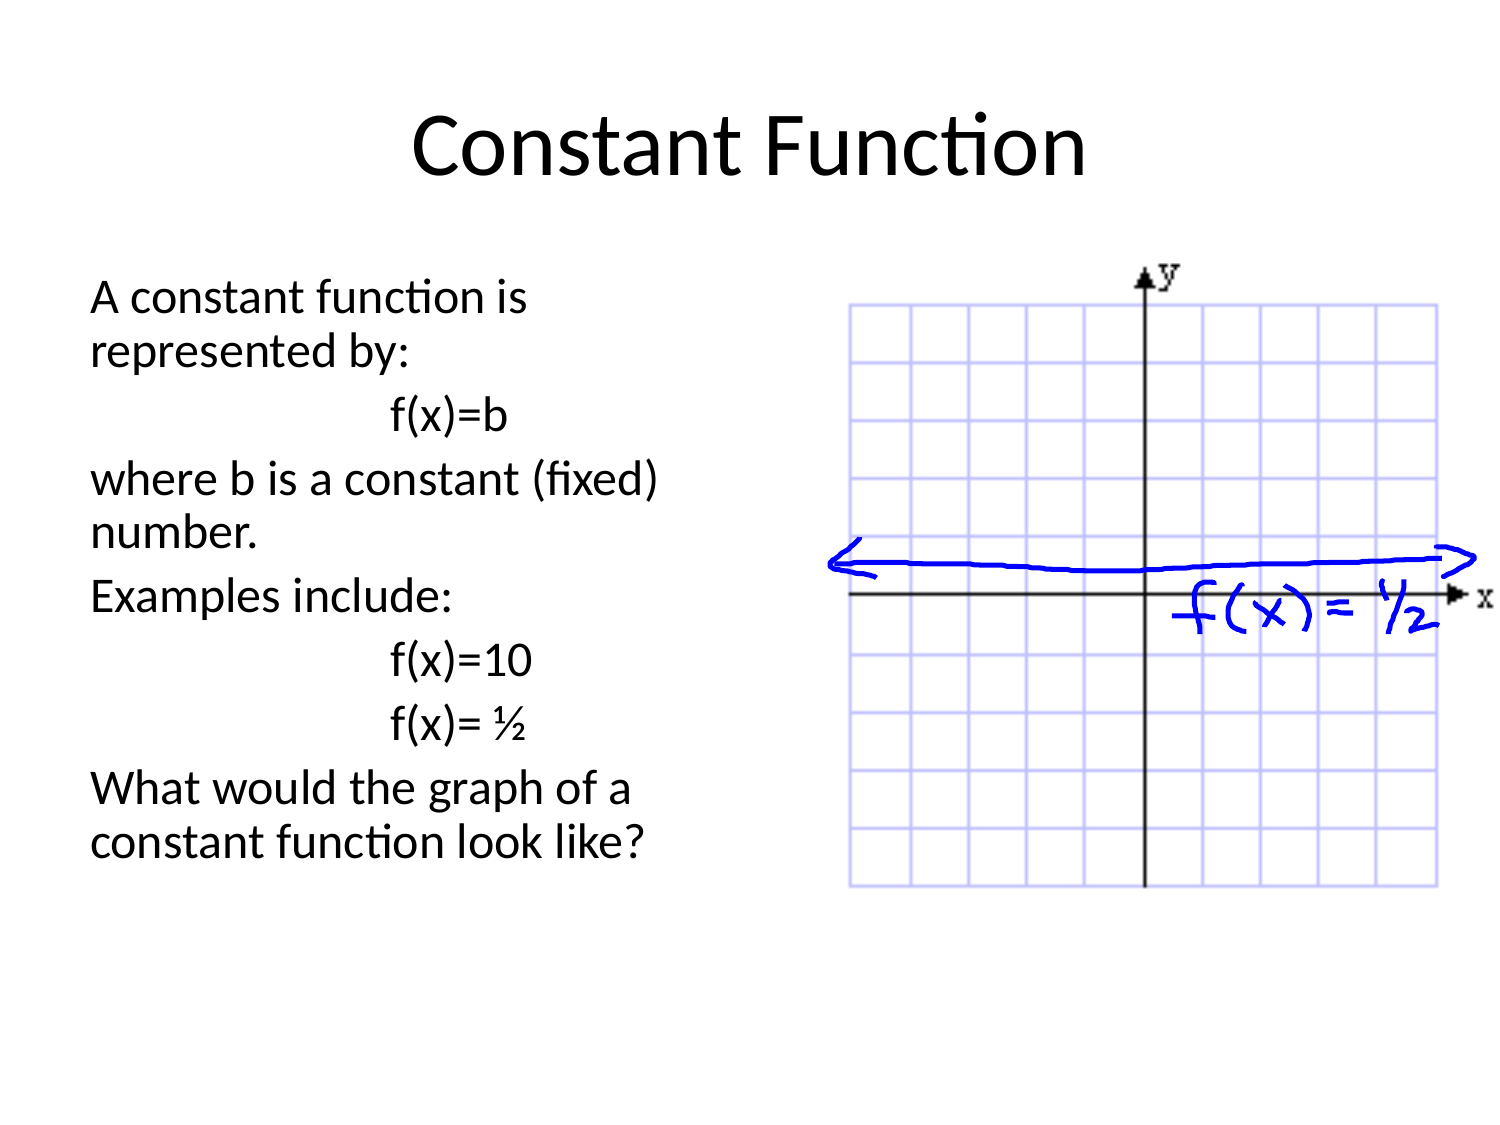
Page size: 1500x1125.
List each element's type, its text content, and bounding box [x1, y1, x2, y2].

list A constant function is represented by: f(x)=b where b is a constant (fixed) number. Examples include: f(x)=10 f(x)= ½ What would the graph of a constant function look like? [75, 262, 738, 1005]
title Constant Function [75, 45, 1425, 233]
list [797, 262, 1500, 983]
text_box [829, 536, 1475, 635]
